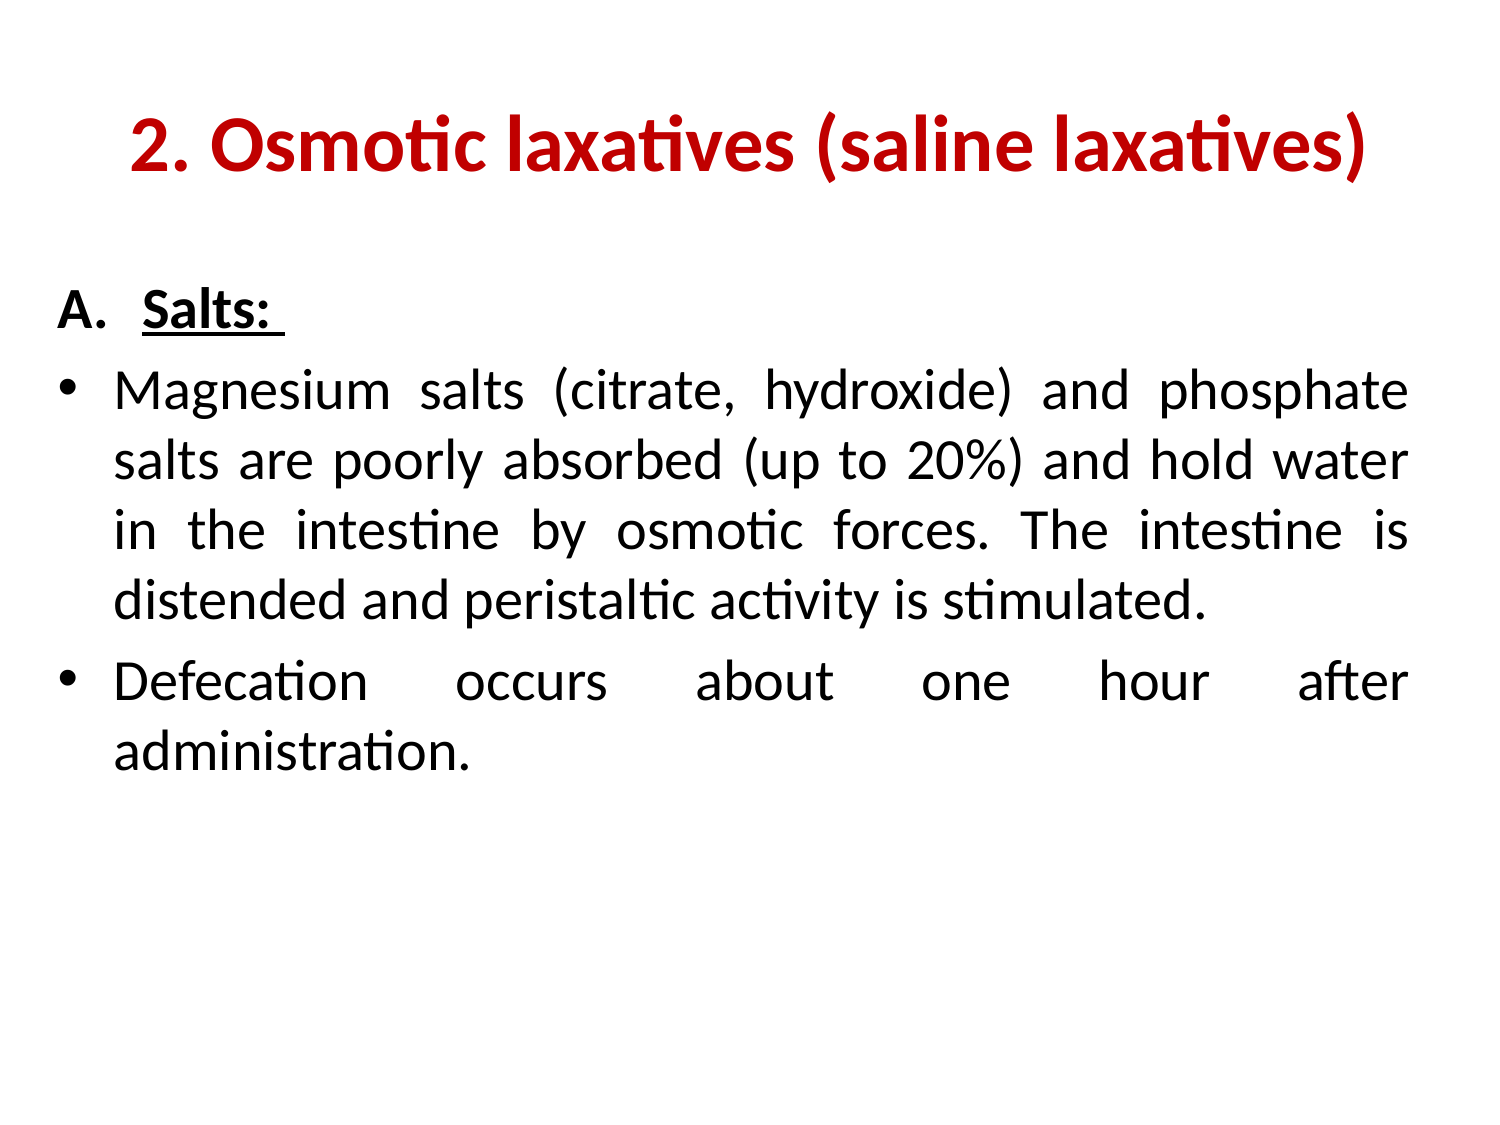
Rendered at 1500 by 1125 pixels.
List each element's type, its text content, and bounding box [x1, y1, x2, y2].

list Salts: Magnesium salts (citrate, hydroxide) and phosphate salts are poorly absorbed (up to 20%) and hold water in the intestine by osmotic forces. The intestine is distended and peristaltic activity is stimulated. Defecation occurs about one hour after administration. [42, 262, 1425, 1094]
title 2. Osmotic laxatives (saline laxatives) [75, 45, 1425, 233]
